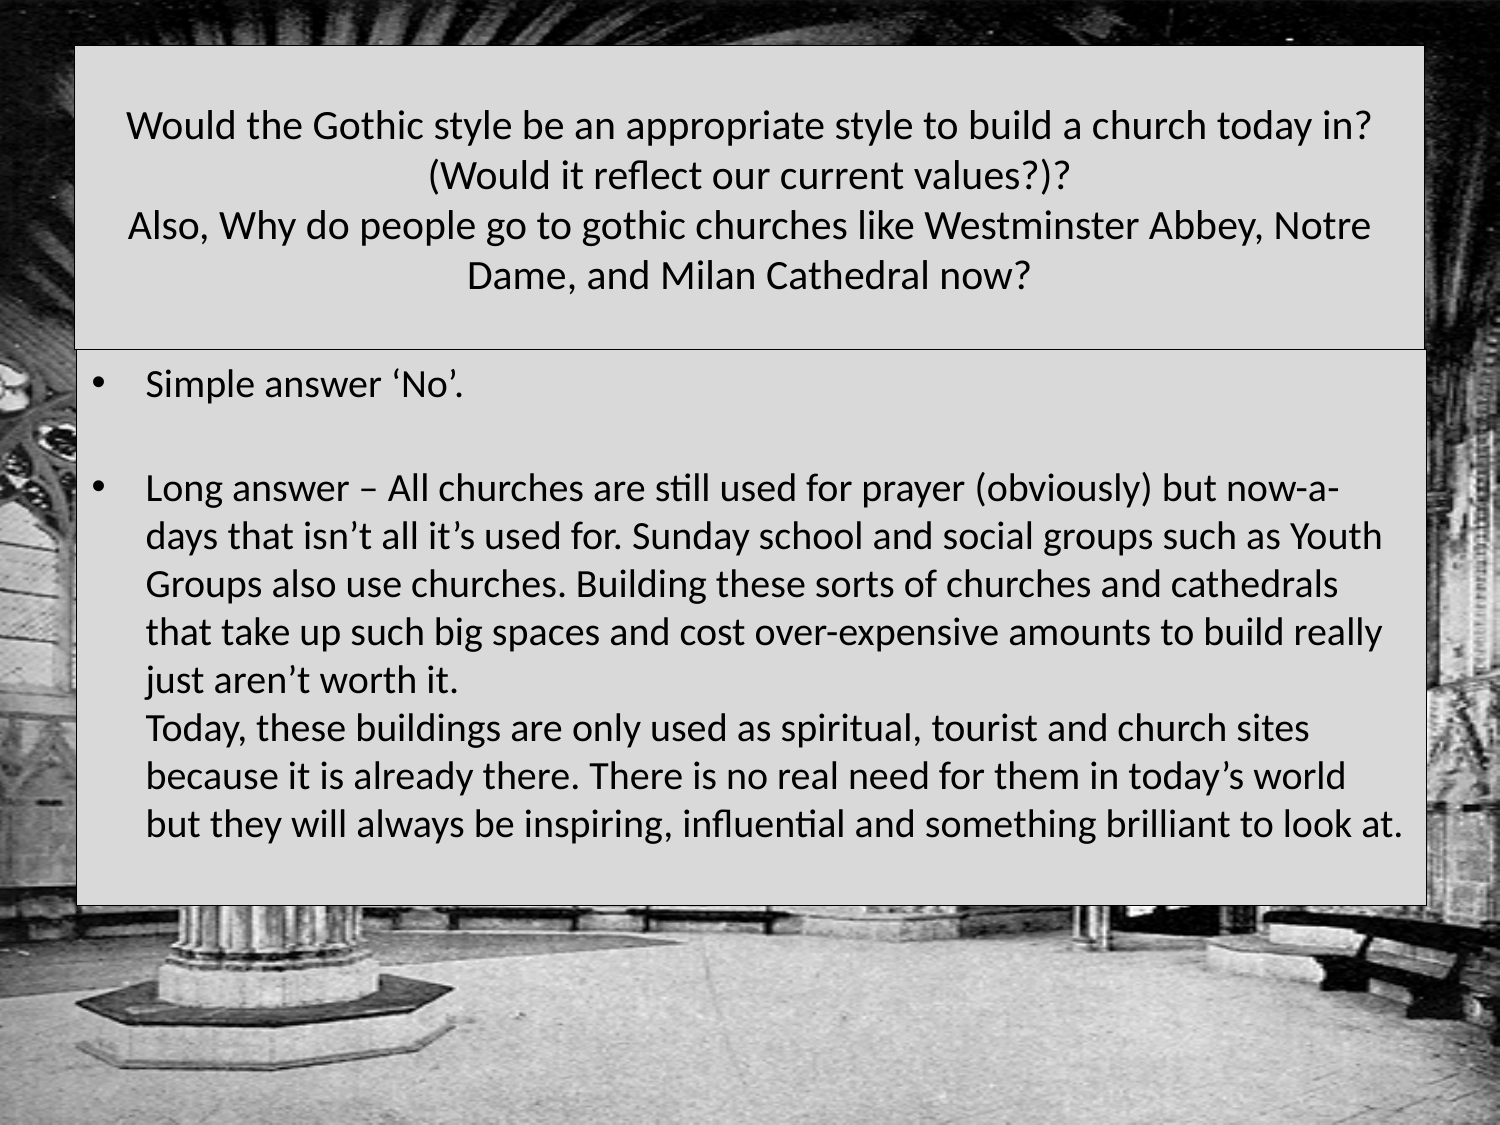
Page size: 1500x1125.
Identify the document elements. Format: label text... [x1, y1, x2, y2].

picture [0, 0, 1500, 1125]
text_box Simple answer ‘No’. Long answer – All churches are still used for prayer (obviously) but now-a-days that isn’t all it’s used for. Sunday school and social groups such as Youth Groups also use churches. Building these sorts of churches and cathedrals that take up such big spaces and cost over-expensive amounts to build really just aren’t worth it. Today, these buildings are only used as spiritual, tourist and church sites because it is already there. There is no real need for them in today’s world but they will always be inspiring, influential and something brilliant to look at. [76, 349, 1427, 906]
text_box Would the Gothic style be an appropriate style to build a church today in? (Would it reflect our current values?)? Also, Why do people go to gothic churches like Westminster Abbey, Notre Dame, and Milan Cathedral now? [74, 45, 1425, 350]
